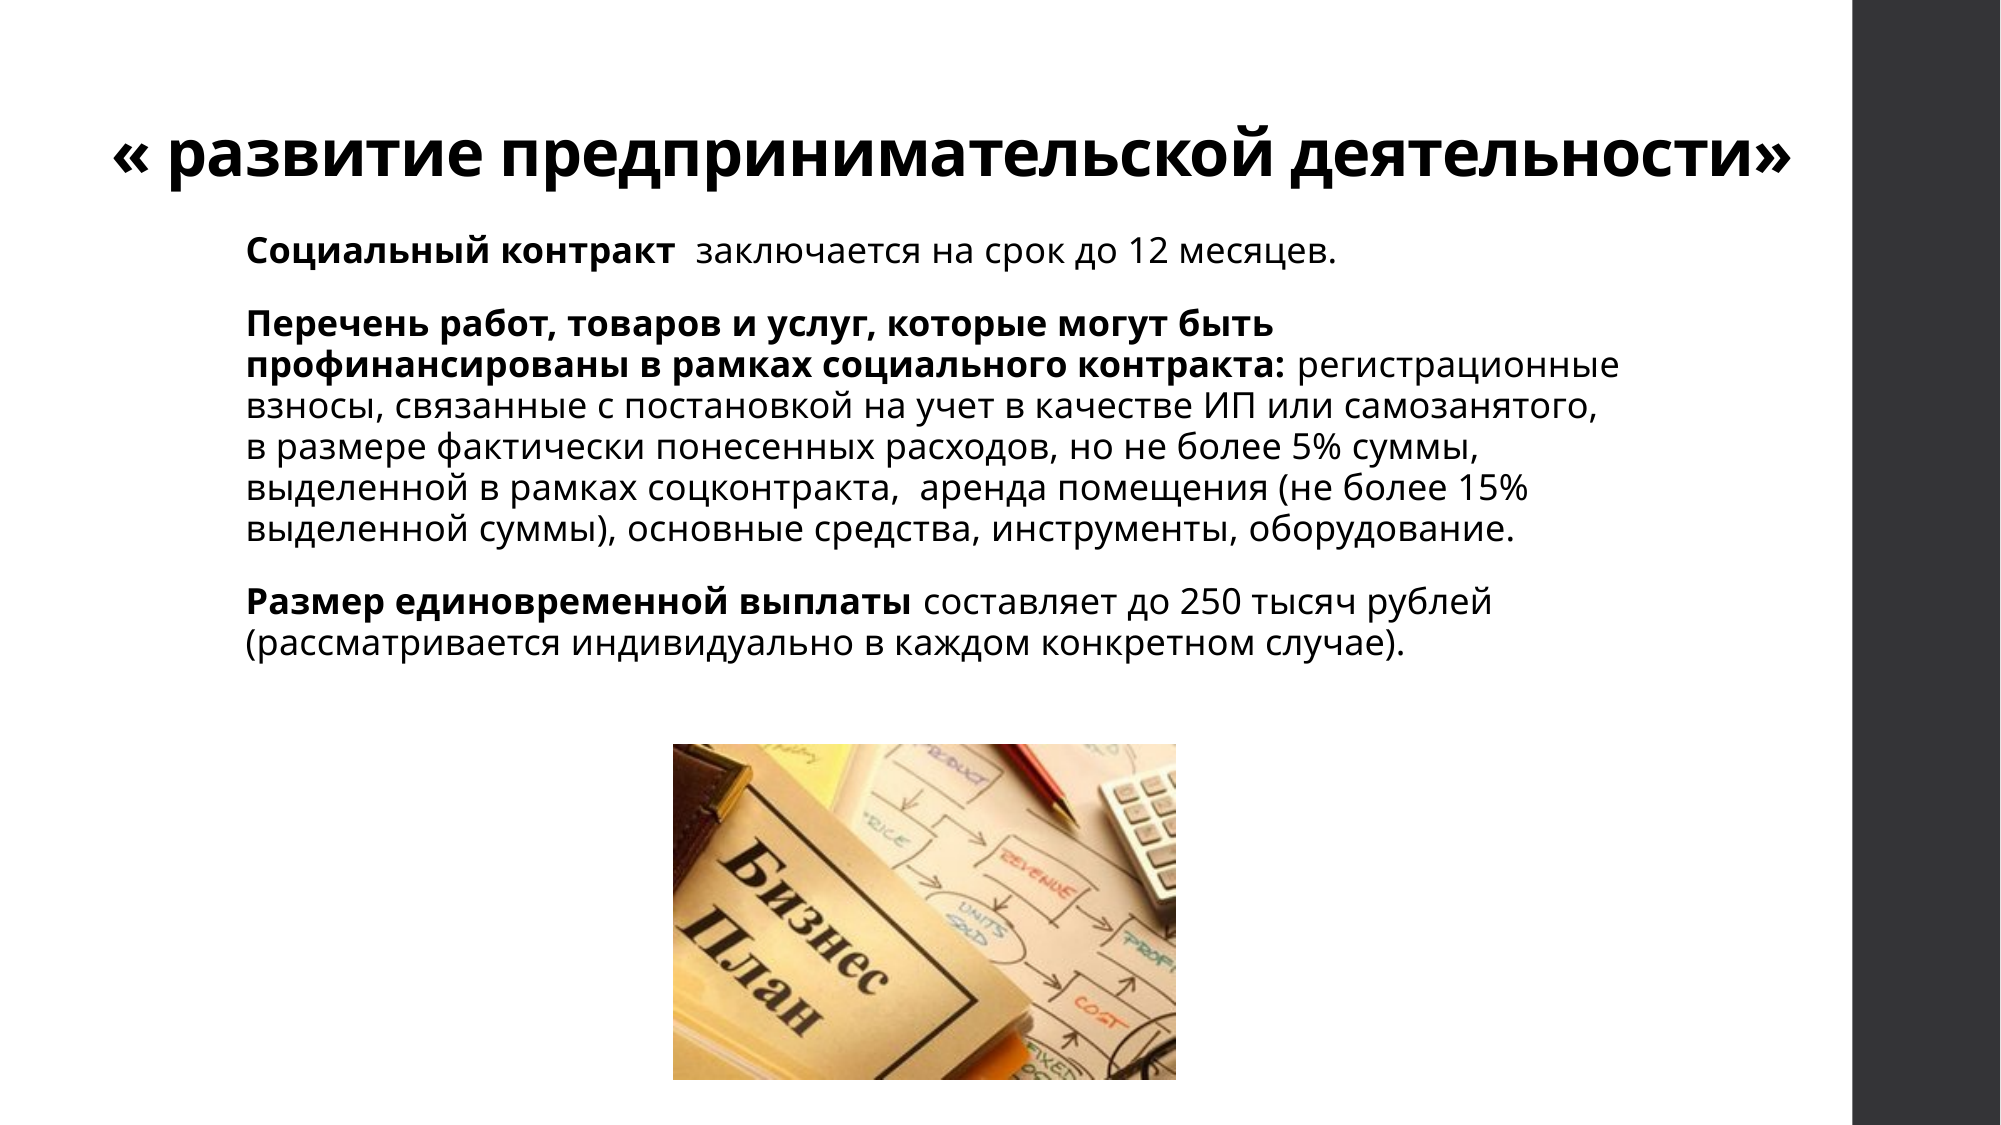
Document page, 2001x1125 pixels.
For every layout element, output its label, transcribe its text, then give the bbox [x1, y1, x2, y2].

list Социальный контракт заключается на срок до 12 месяцев. Перечень работ, товаров и услуг, которые могут быть профинансированы в рамках социального контракта: регистрационные взносы, связанные с постановкой на учет в качестве ИП или самозанятого, в размере фактически понесенных расходов, но не более 5% суммы, выделенной в рамках соцконтракта, аренда помещения (не более 15% выделенной суммы), основные средства, инструменты, оборудование. Размер единовременной выплаты составляет до 250 тысяч рублей (рассматривается индивидуально в каждом конкретном случае). [230, 223, 1646, 690]
picture [673, 744, 1176, 1080]
title « развитие предпринимательской деятельности» [76, 43, 1812, 199]
